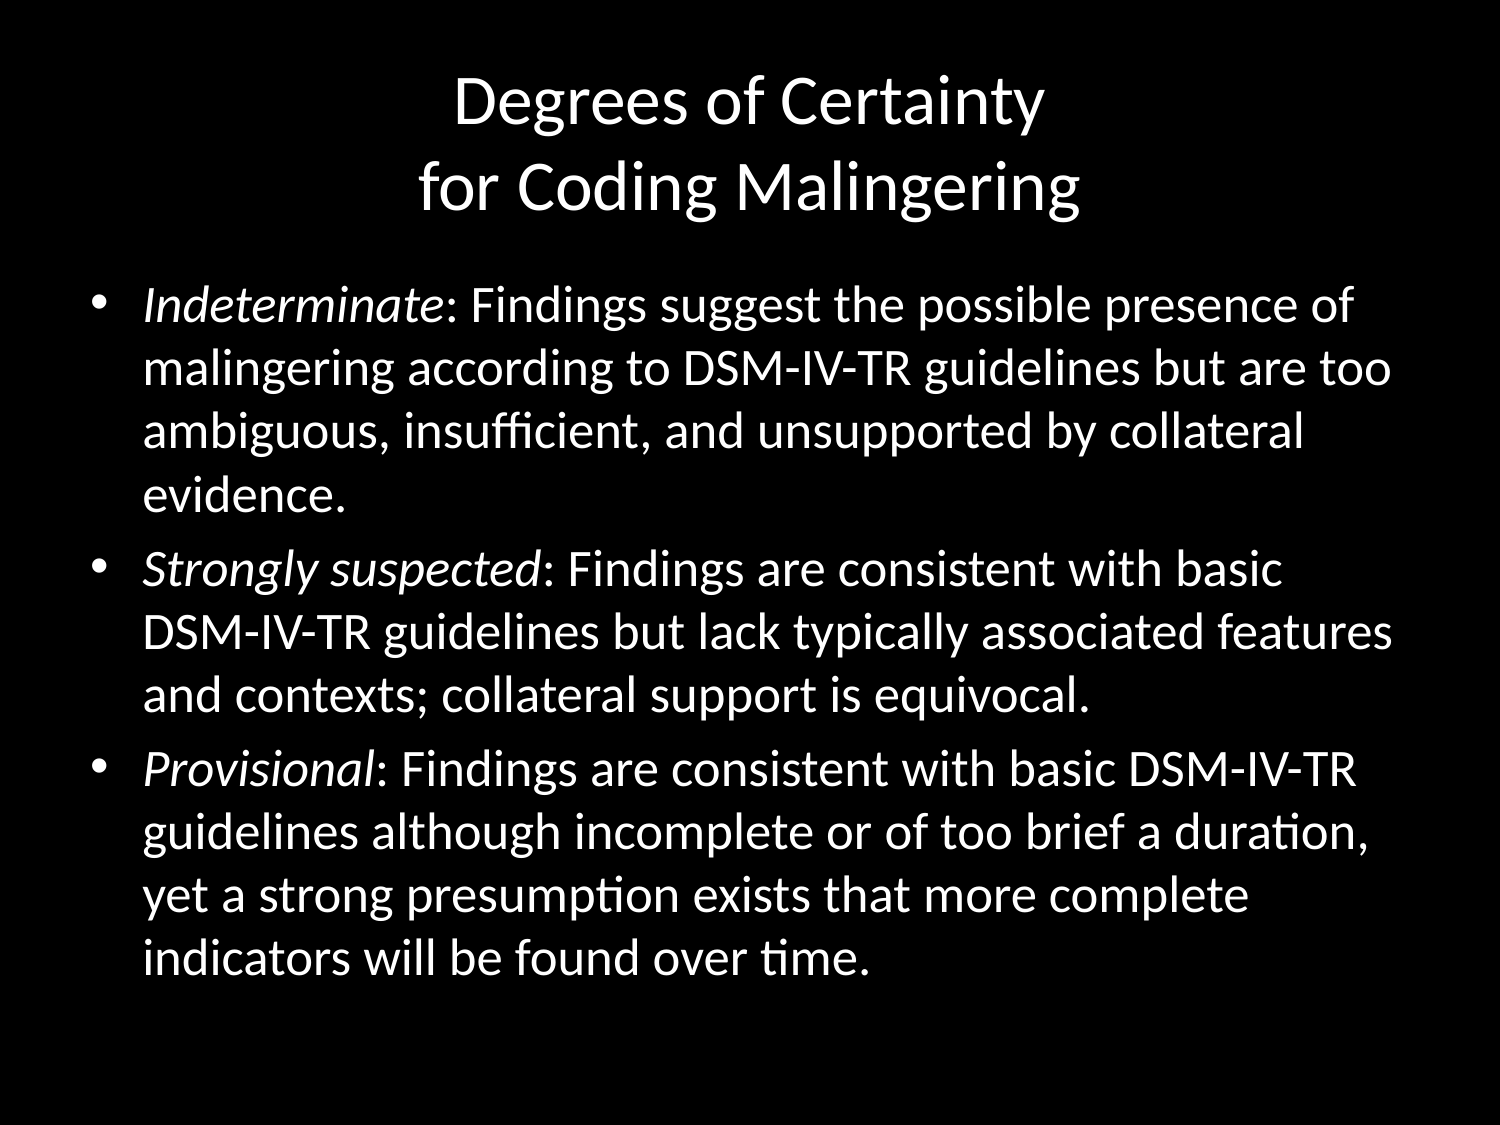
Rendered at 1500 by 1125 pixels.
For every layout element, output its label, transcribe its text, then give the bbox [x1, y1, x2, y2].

list Indeterminate: Findings suggest the possible presence of malingering according to DSM-IV-TR guidelines but are too ambiguous, insufficient, and unsupported by collateral evidence. Strongly suspected: Findings are consistent with basic DSM-IV-TR guidelines but lack typically associated features and contexts; collateral support is equivocal. Provisional: Findings are consistent with basic DSM-IV-TR guidelines although incomplete or of too brief a duration, yet a strong presumption exists that more complete indicators will be found over time. [75, 262, 1425, 1005]
title Degrees of Certainty for Coding Malingering [75, 45, 1425, 233]
